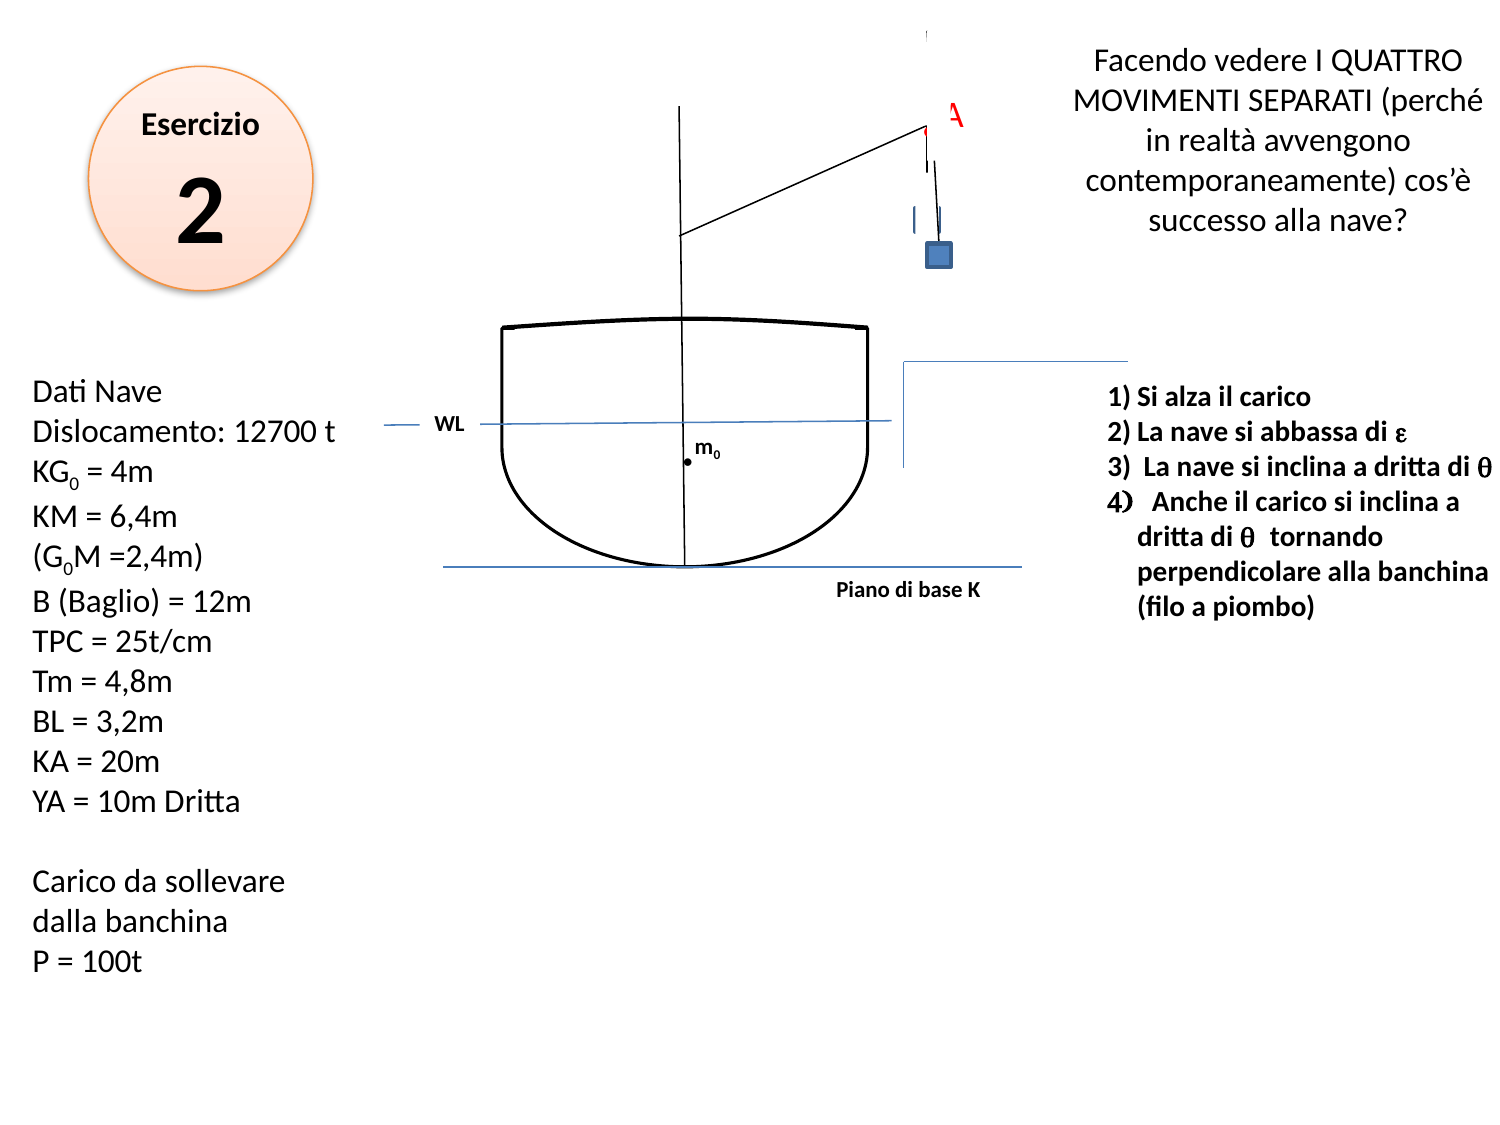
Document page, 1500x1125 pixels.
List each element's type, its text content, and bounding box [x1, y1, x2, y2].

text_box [926, 30, 940, 244]
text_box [383, 420, 892, 426]
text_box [348, 0, 1022, 988]
text_box Facendo vedere I QUATTRO MOVIMENTI SEPARATI (perché in realtà avvengono contemporaneamente) cos’è successo alla nave? [1057, 30, 1500, 246]
text_box Dati Nave Dislocamento: 12700 t KG0 = 4m KM = 6,4m (G0M =2,4m) B (Baglio) = 12m TPC = 25t/cm Tm = 4,8m BL = 3,2m KA = 20m YA = 10m Dritta Carico da sollevare dalla banchina P = 100t [17, 361, 343, 987]
text_box Si alza il carico La nave si abbassa di e La nave si inclina a dritta di q Anche il carico si inclina a dritta di q tornando perpendicolare alla banchina (filo a piombo) [1092, 370, 1500, 630]
text_box Esercizio 2 [87, 65, 314, 292]
